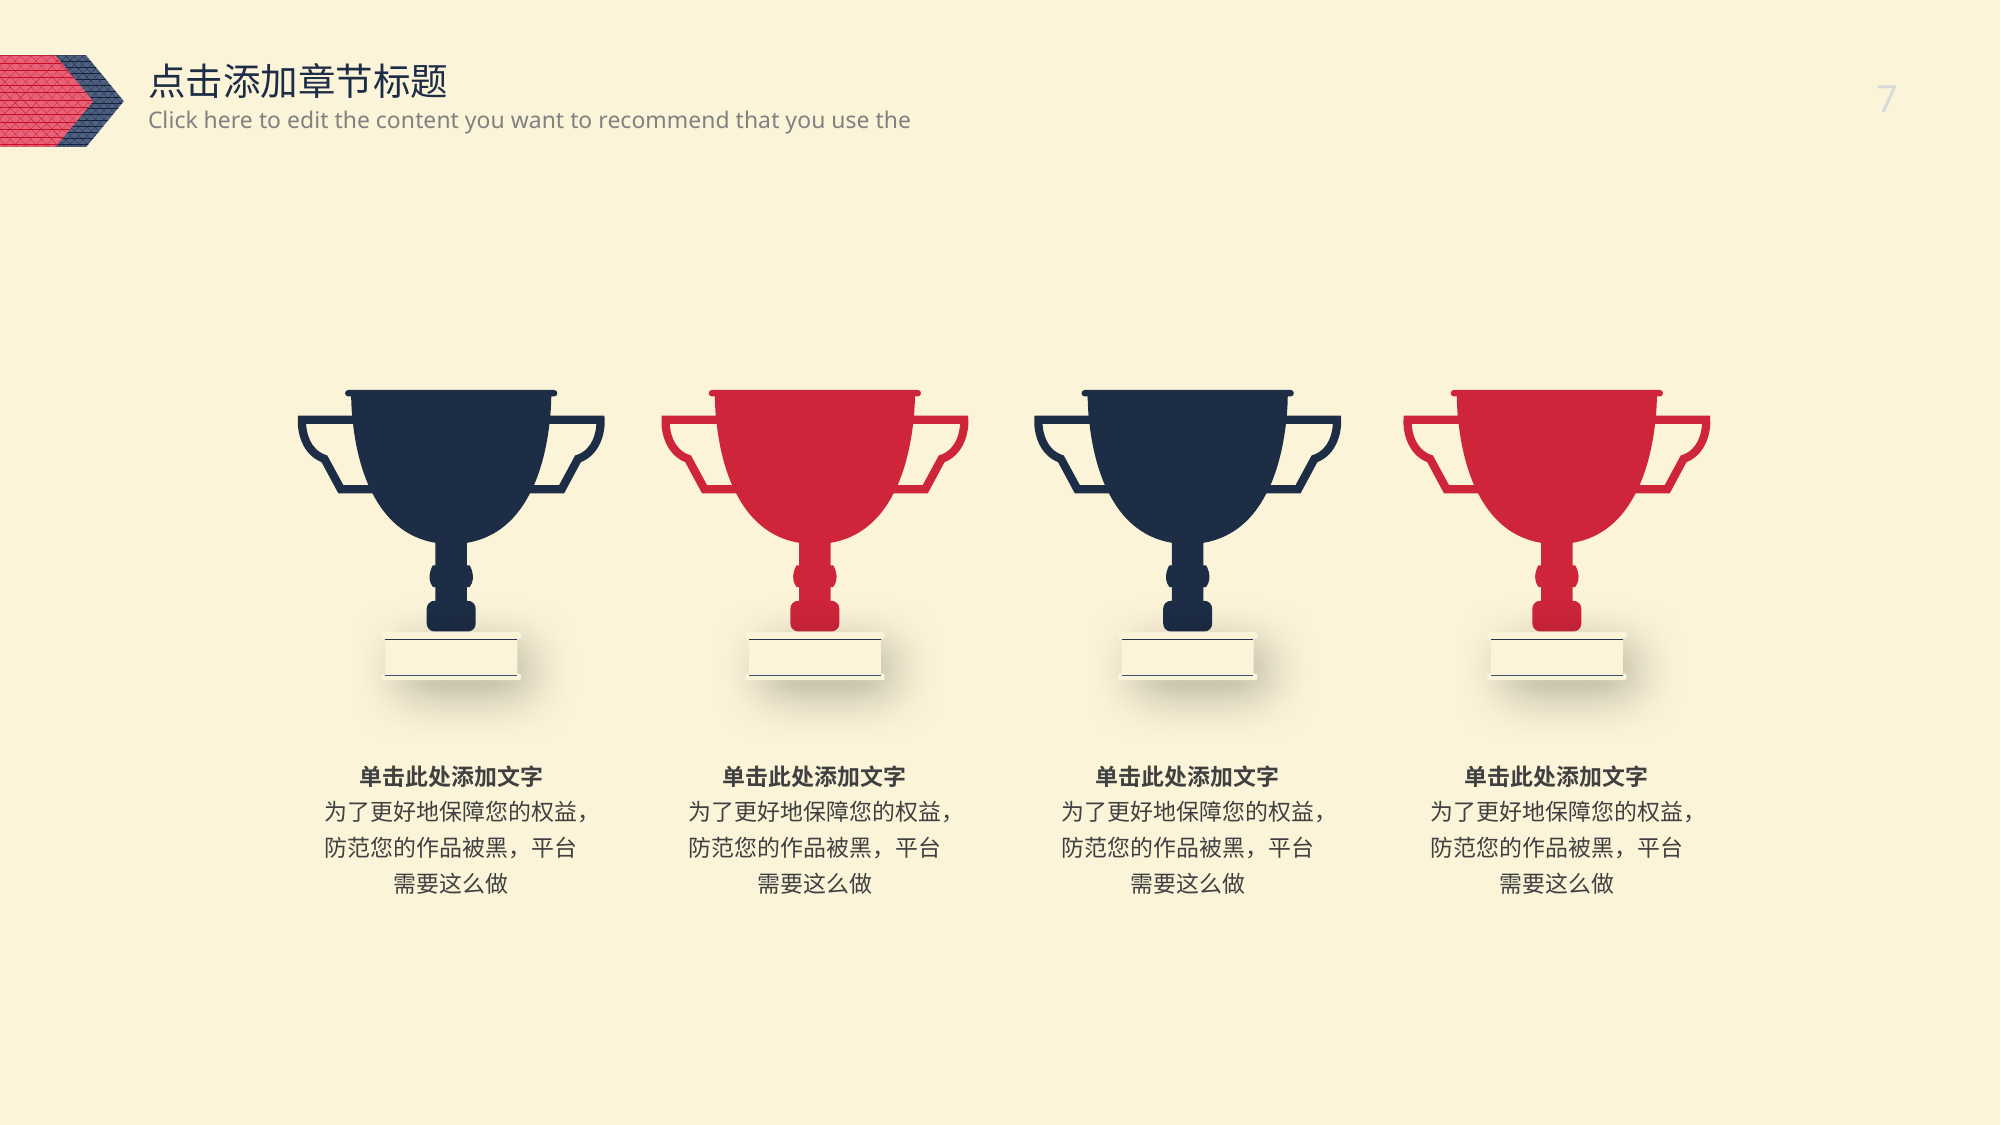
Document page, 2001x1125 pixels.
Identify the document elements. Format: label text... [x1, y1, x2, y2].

list 点击添加章节标题 [133, 55, 1427, 101]
text_box [745, 632, 885, 681]
text_box [296, 388, 606, 616]
text_box [660, 388, 970, 616]
text_box 单击此处添加文字 为了更好地保障您的权益，防范您的作品被黑，平台需要这么做 [1410, 746, 1703, 905]
text_box 单击此处添加文字 为了更好地保障您的权益，防范您的作品被黑，平台需要这么做 [304, 746, 598, 905]
text_box [381, 632, 521, 681]
text_box 单击此处添加文字 为了更好地保障您的权益，防范您的作品被黑，平台需要这么做 [668, 746, 962, 905]
text_box [1033, 388, 1343, 616]
list Click here to edit the content you want to recommend that you use the [133, 101, 1427, 152]
text_box [1402, 388, 1712, 616]
text_box 单击此处添加文字 为了更好地保障您的权益，防范您的作品被黑，平台需要这么做 [1041, 746, 1334, 905]
text_box [1487, 632, 1627, 681]
text_box [1118, 632, 1258, 681]
